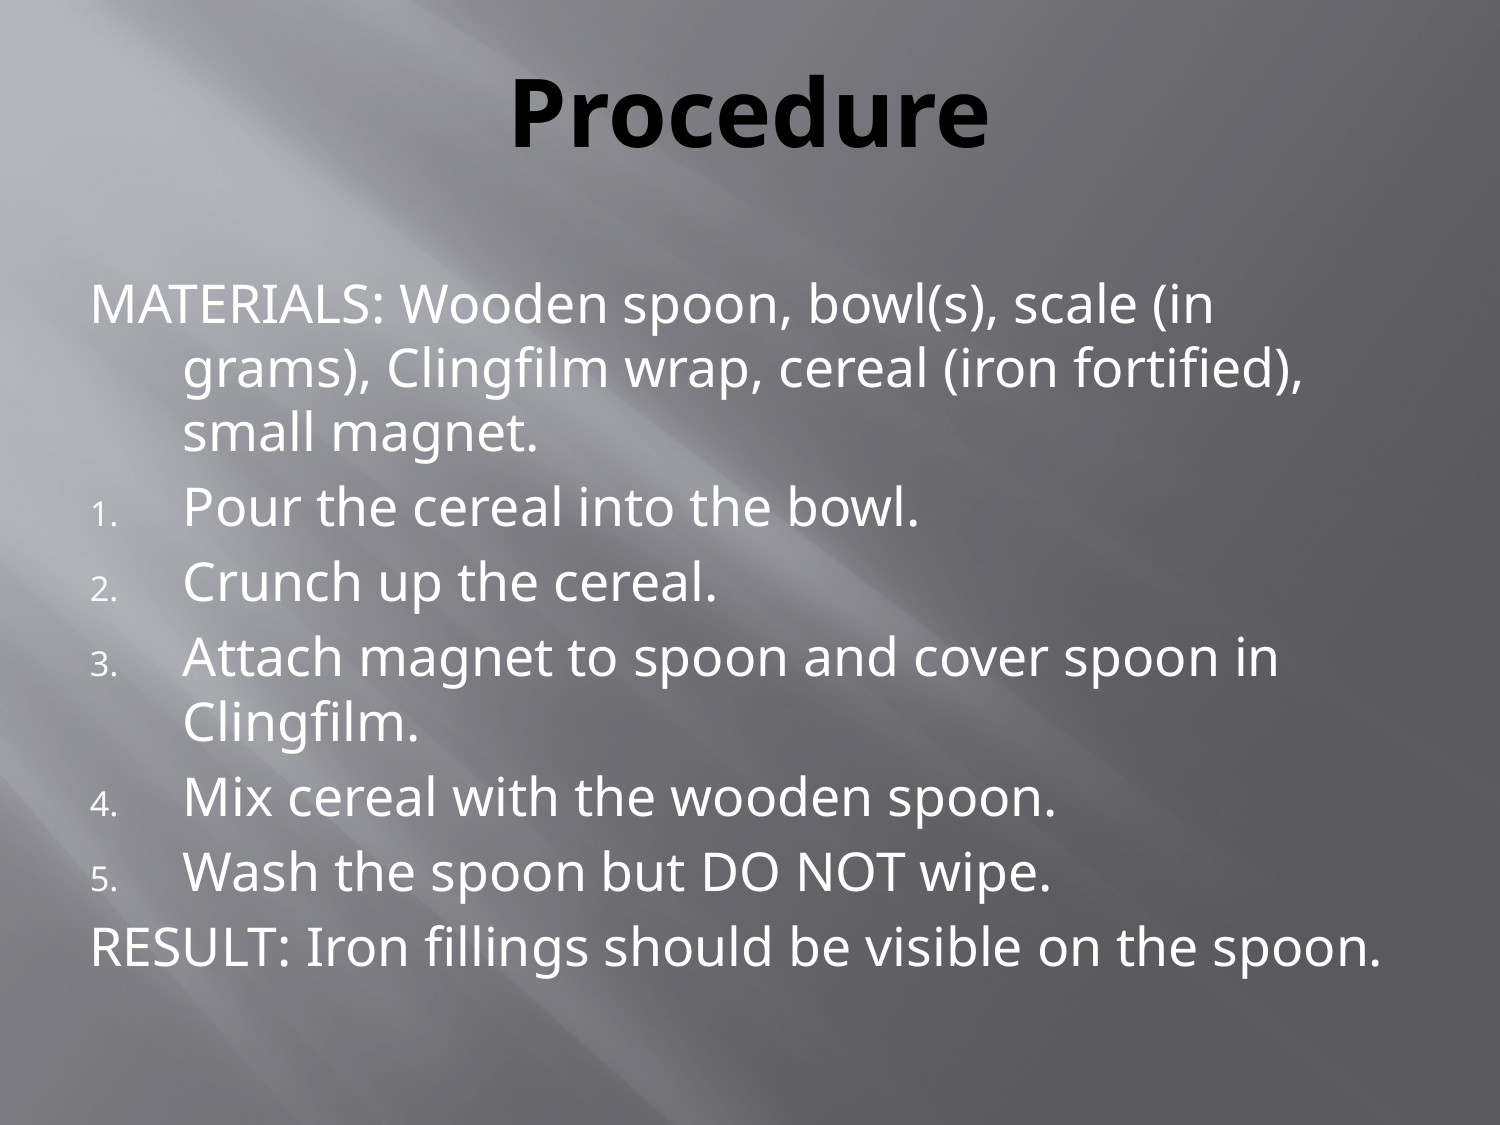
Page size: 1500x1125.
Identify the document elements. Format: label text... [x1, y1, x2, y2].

list MATERIALS: Wooden spoon, bowl(s), scale (in grams), Clingfilm wrap, cereal (iron fortified), small magnet. Pour the cereal into the bowl. Crunch up the cereal. Attach magnet to spoon and cover spoon in Clingfilm. Mix cereal with the wooden spoon. Wash the spoon but DO NOT wipe. RESULT: Iron fillings should be visible on the spoon. [75, 262, 1425, 1035]
title Procedure [75, 45, 1425, 233]
